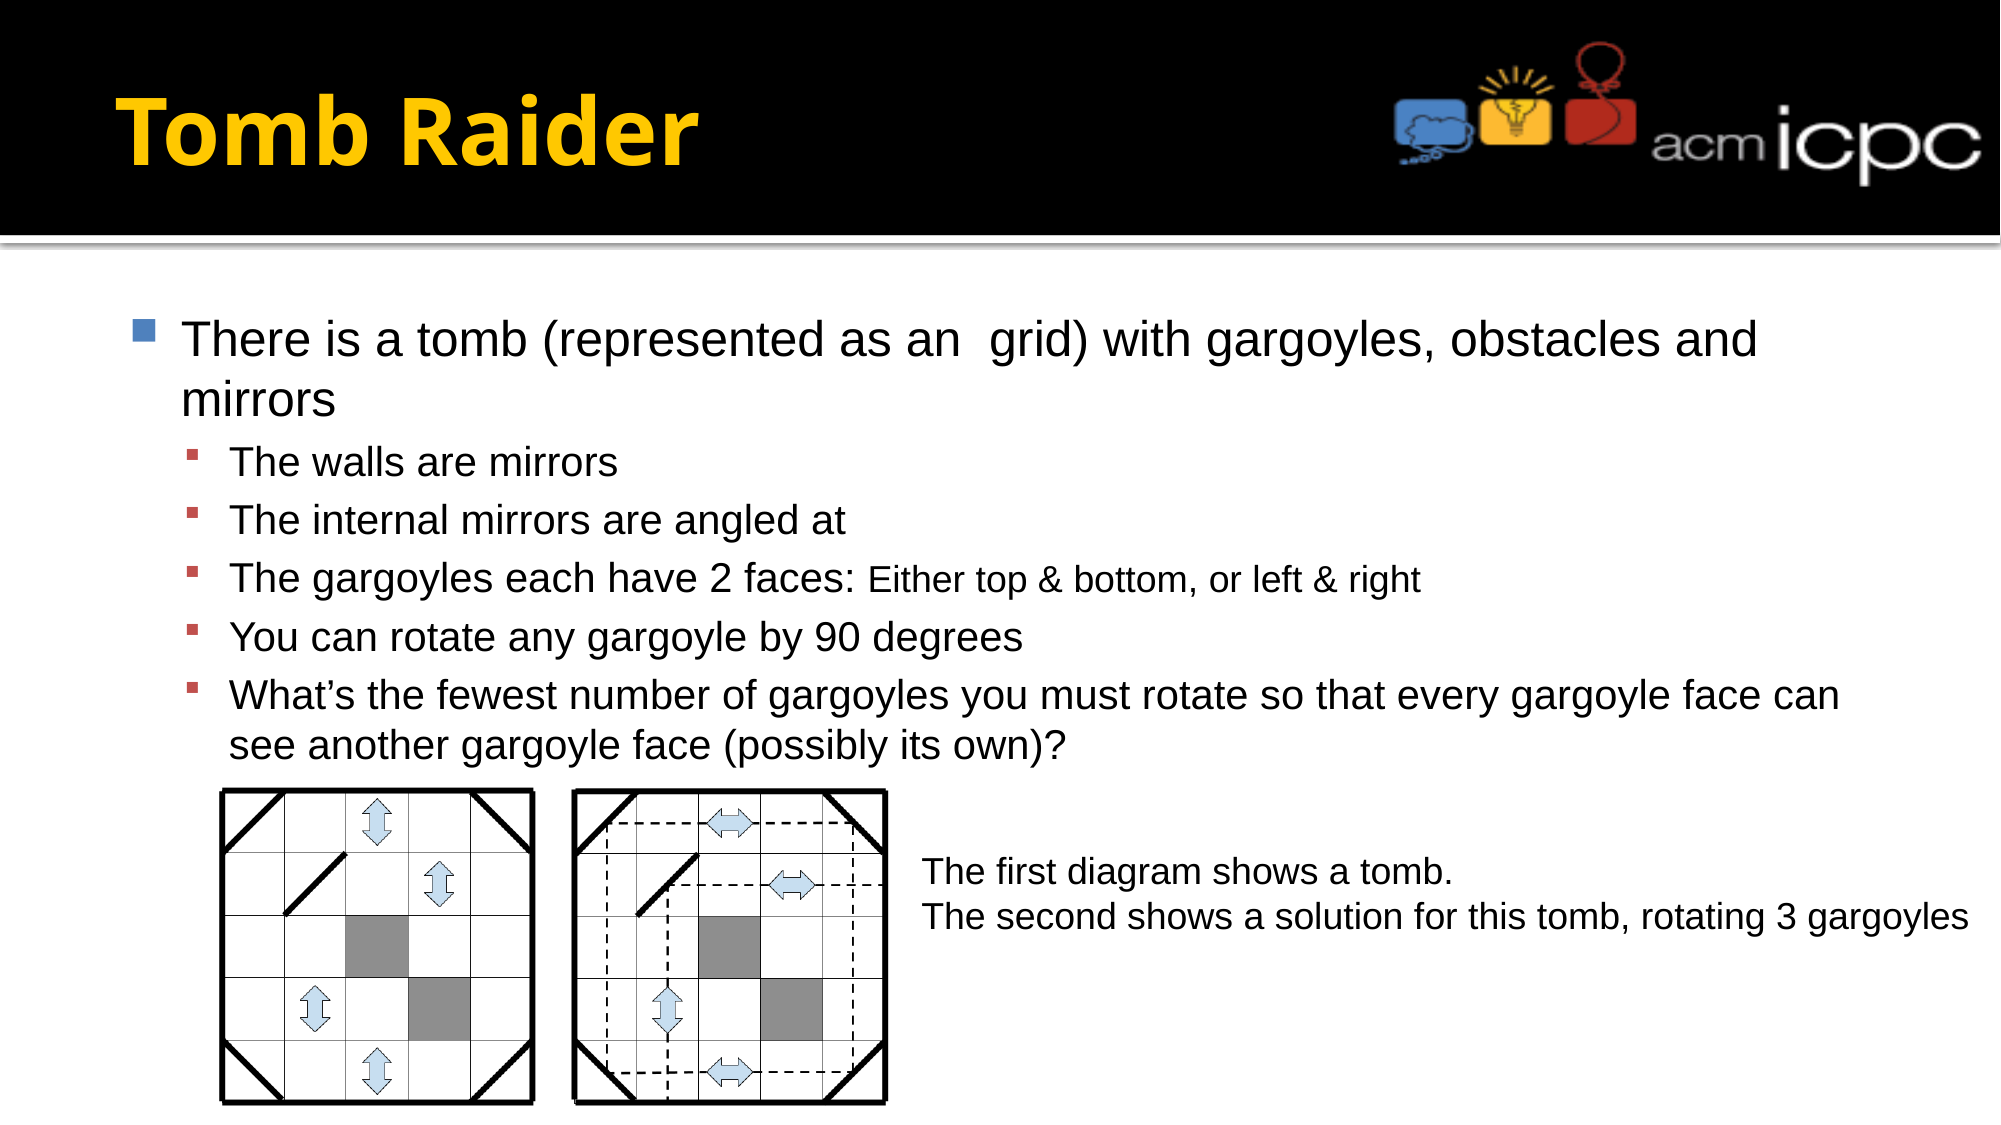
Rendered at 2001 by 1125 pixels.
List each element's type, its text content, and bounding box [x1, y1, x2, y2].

title Tomb Raider [99, 25, 1350, 231]
picture [210, 776, 892, 1111]
picture [1366, 24, 2000, 191]
text_box The first diagram shows a tomb. The second shows a solution for this tomb, rotating 3 gargoyles [906, 839, 2000, 945]
